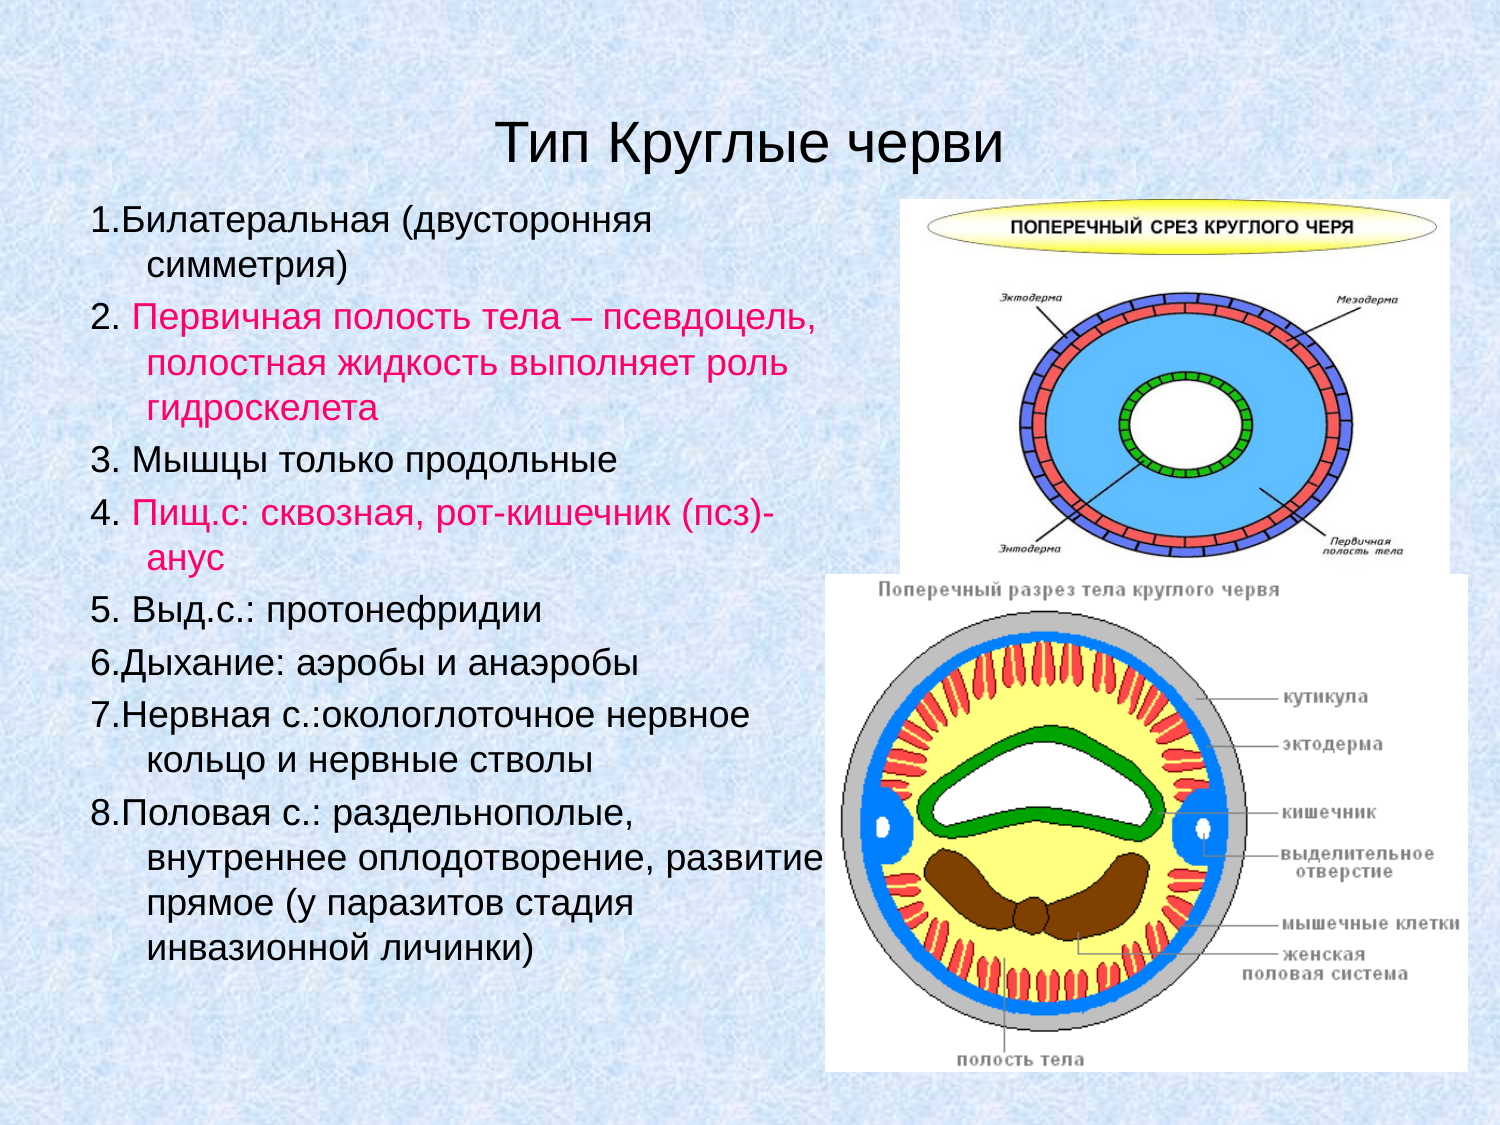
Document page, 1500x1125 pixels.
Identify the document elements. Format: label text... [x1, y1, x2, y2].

picture [0, 0, 1500, 1125]
list 1.Билатеральная (двусторонняя симметрия) 2. Первичная полость тела – псевдоцель, полостная жидкость выполняет роль гидроскелета 3. Мышцы только продольные 4. Пищ.с: сквозная, рот-кишечник (псз)-анус 5. Выд.с.: протонефридии 6.Дыхание: аэробы и анаэробы 7.Нервная с.:окологлоточное нервное кольцо и нервные стволы 8.Половая с.: раздельнополые, внутреннее оплодотворение, развитие прямое (у паразитов стадия инвазионной личинки) [74, 187, 851, 1006]
title Тип Круглые черви [74, 44, 1426, 233]
